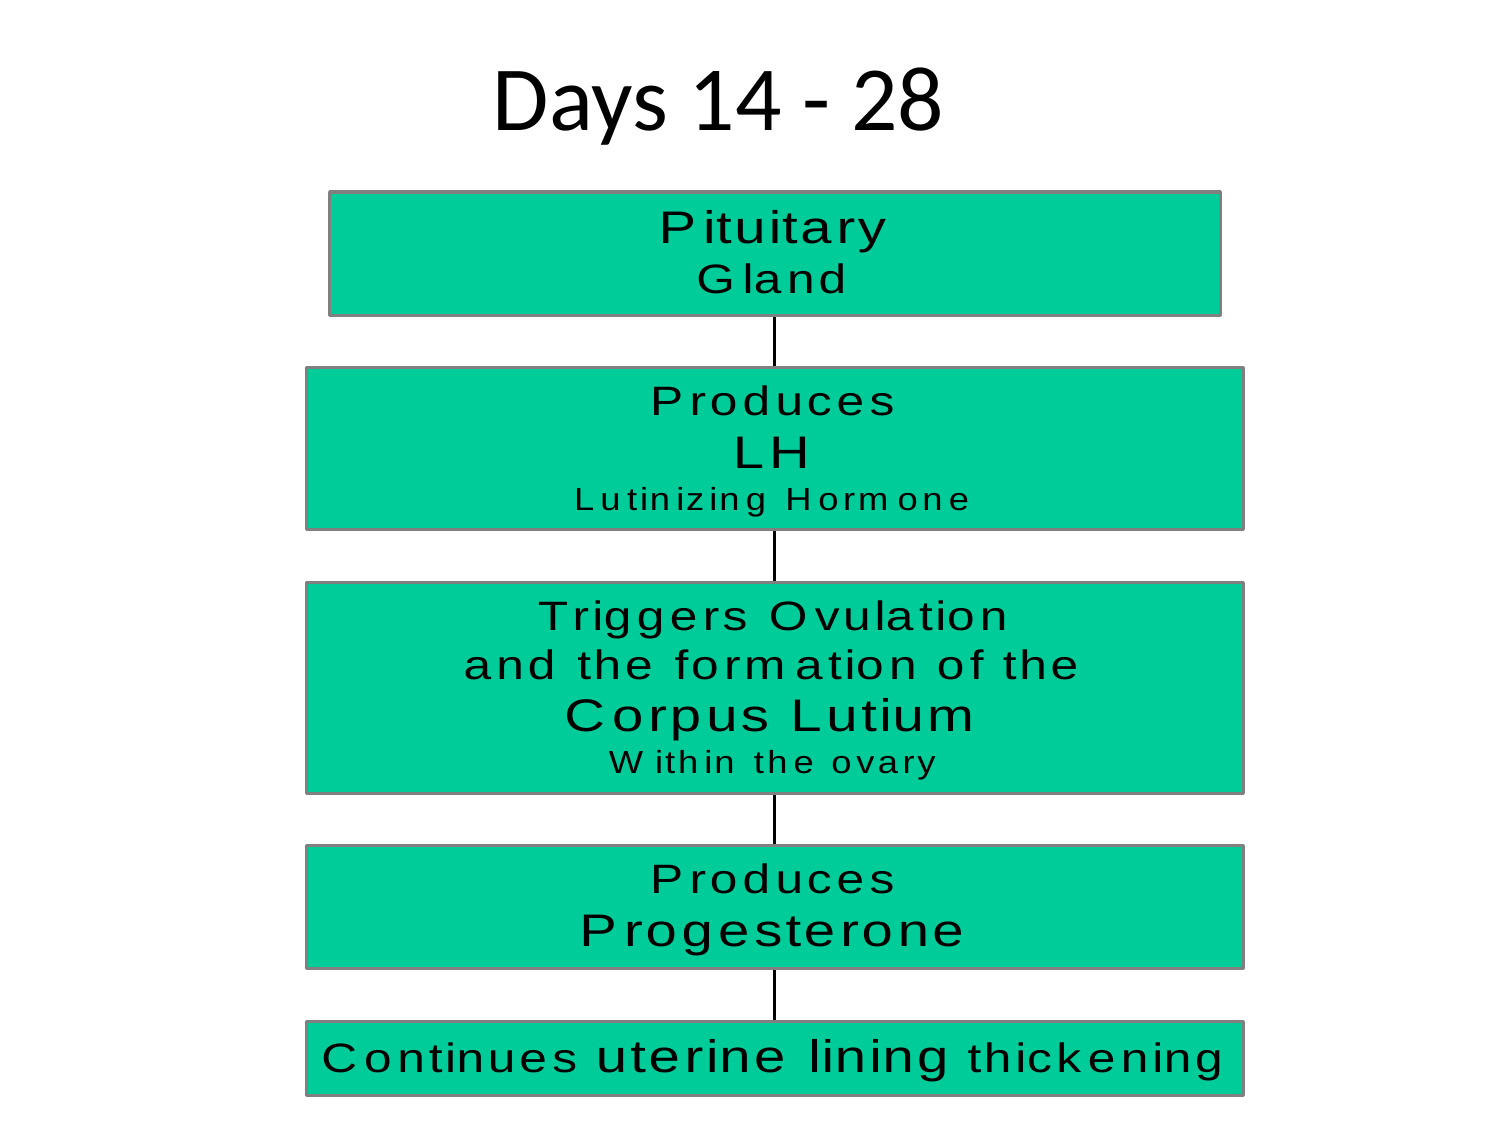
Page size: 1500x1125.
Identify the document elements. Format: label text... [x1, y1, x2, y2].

title Days 14 - 28 [225, 0, 1213, 188]
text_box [299, 187, 1251, 1101]
